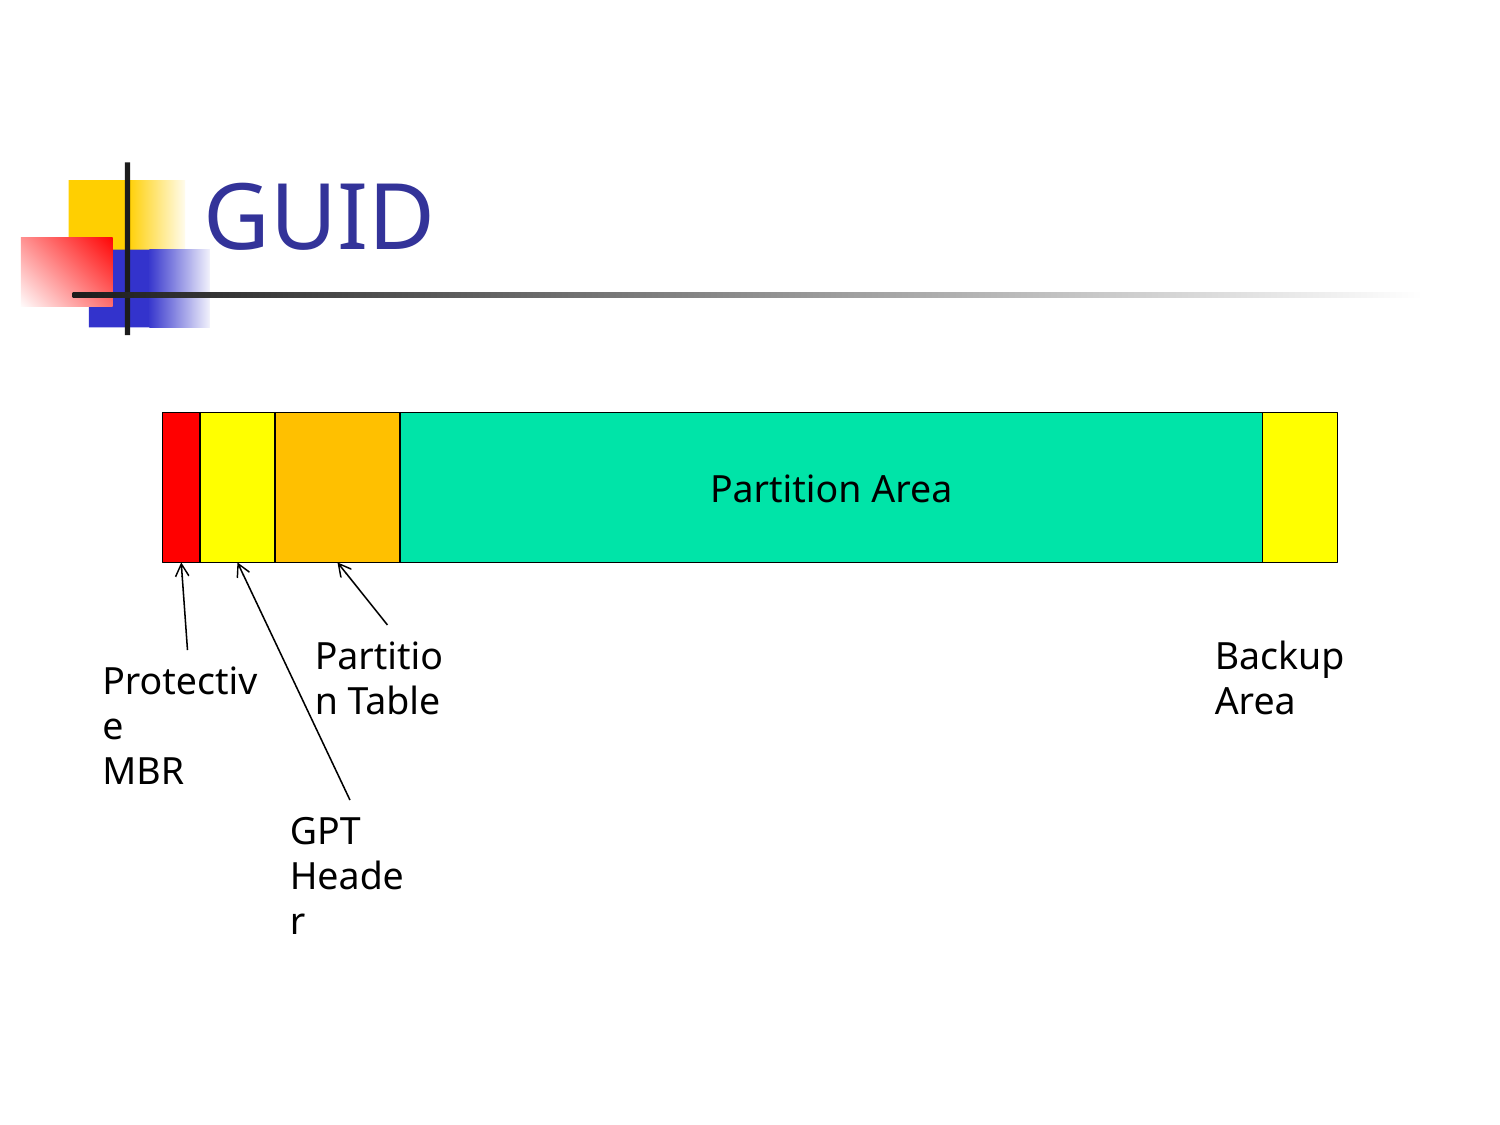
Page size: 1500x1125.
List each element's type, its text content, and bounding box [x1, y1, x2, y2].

text_box [275, 412, 401, 563]
text_box Backup Area [1200, 624, 1400, 730]
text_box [180, 562, 188, 651]
text_box [1262, 412, 1338, 563]
text_box GPT Header [274, 799, 425, 950]
title GUID [188, 34, 1468, 276]
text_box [237, 562, 351, 801]
text_box [201, 412, 275, 563]
text_box Partition Table [354, 624, 475, 730]
text_box [162, 412, 201, 563]
text_box Protective MBR [87, 649, 232, 800]
text_box Partition Area [401, 412, 1262, 563]
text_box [337, 562, 388, 626]
